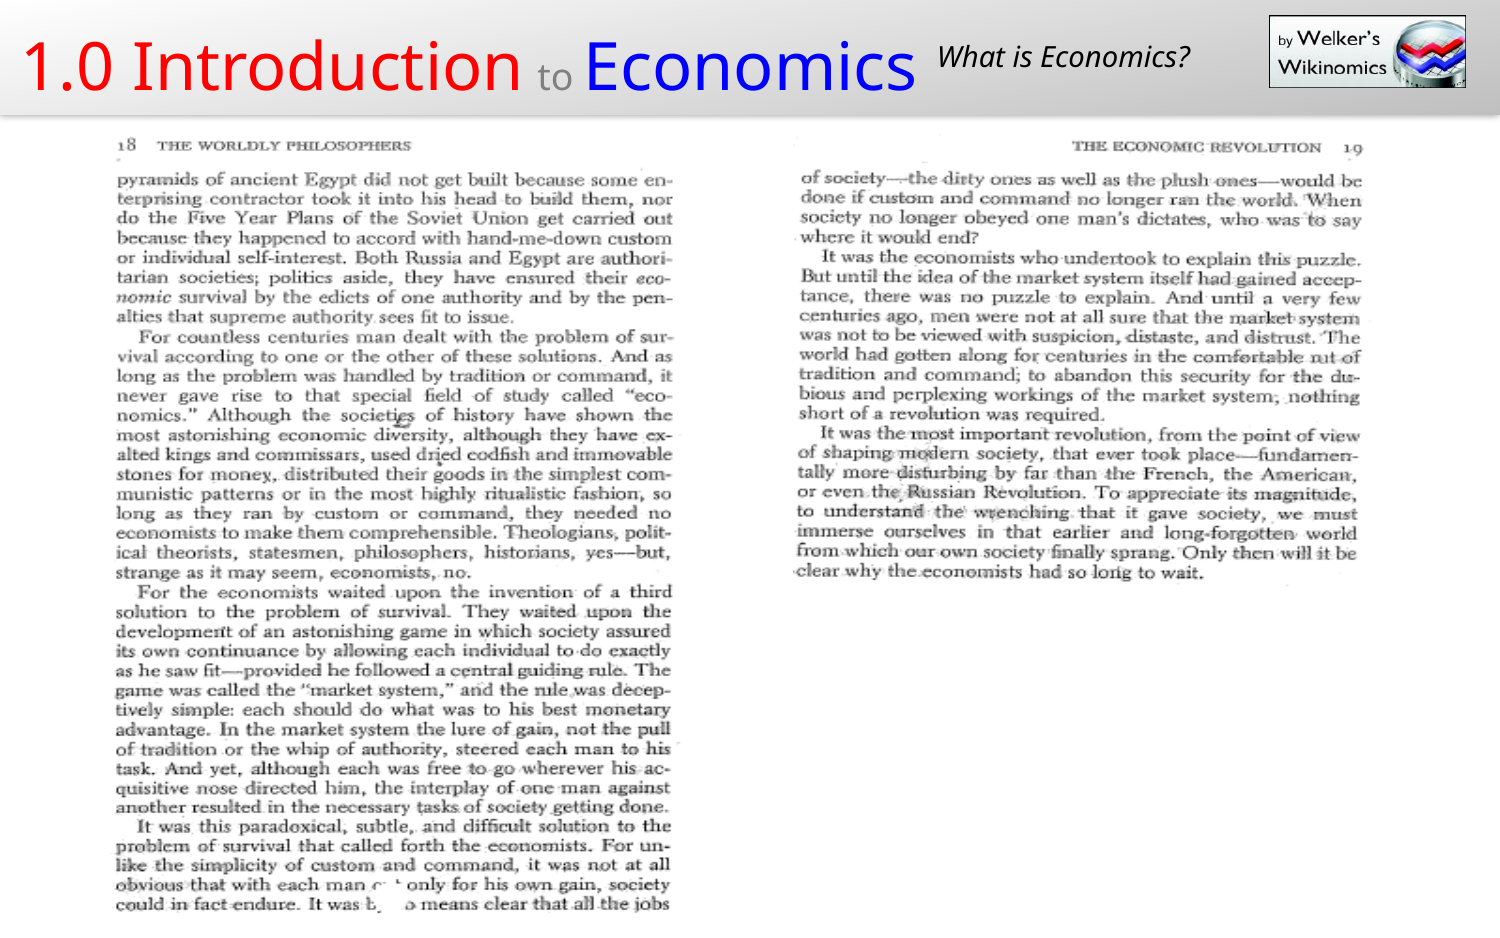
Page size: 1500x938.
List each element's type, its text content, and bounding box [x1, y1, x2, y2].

picture [793, 128, 1376, 594]
picture [1269, 15, 1466, 88]
text_box What is Economics? [827, 31, 1300, 81]
picture [100, 130, 688, 928]
